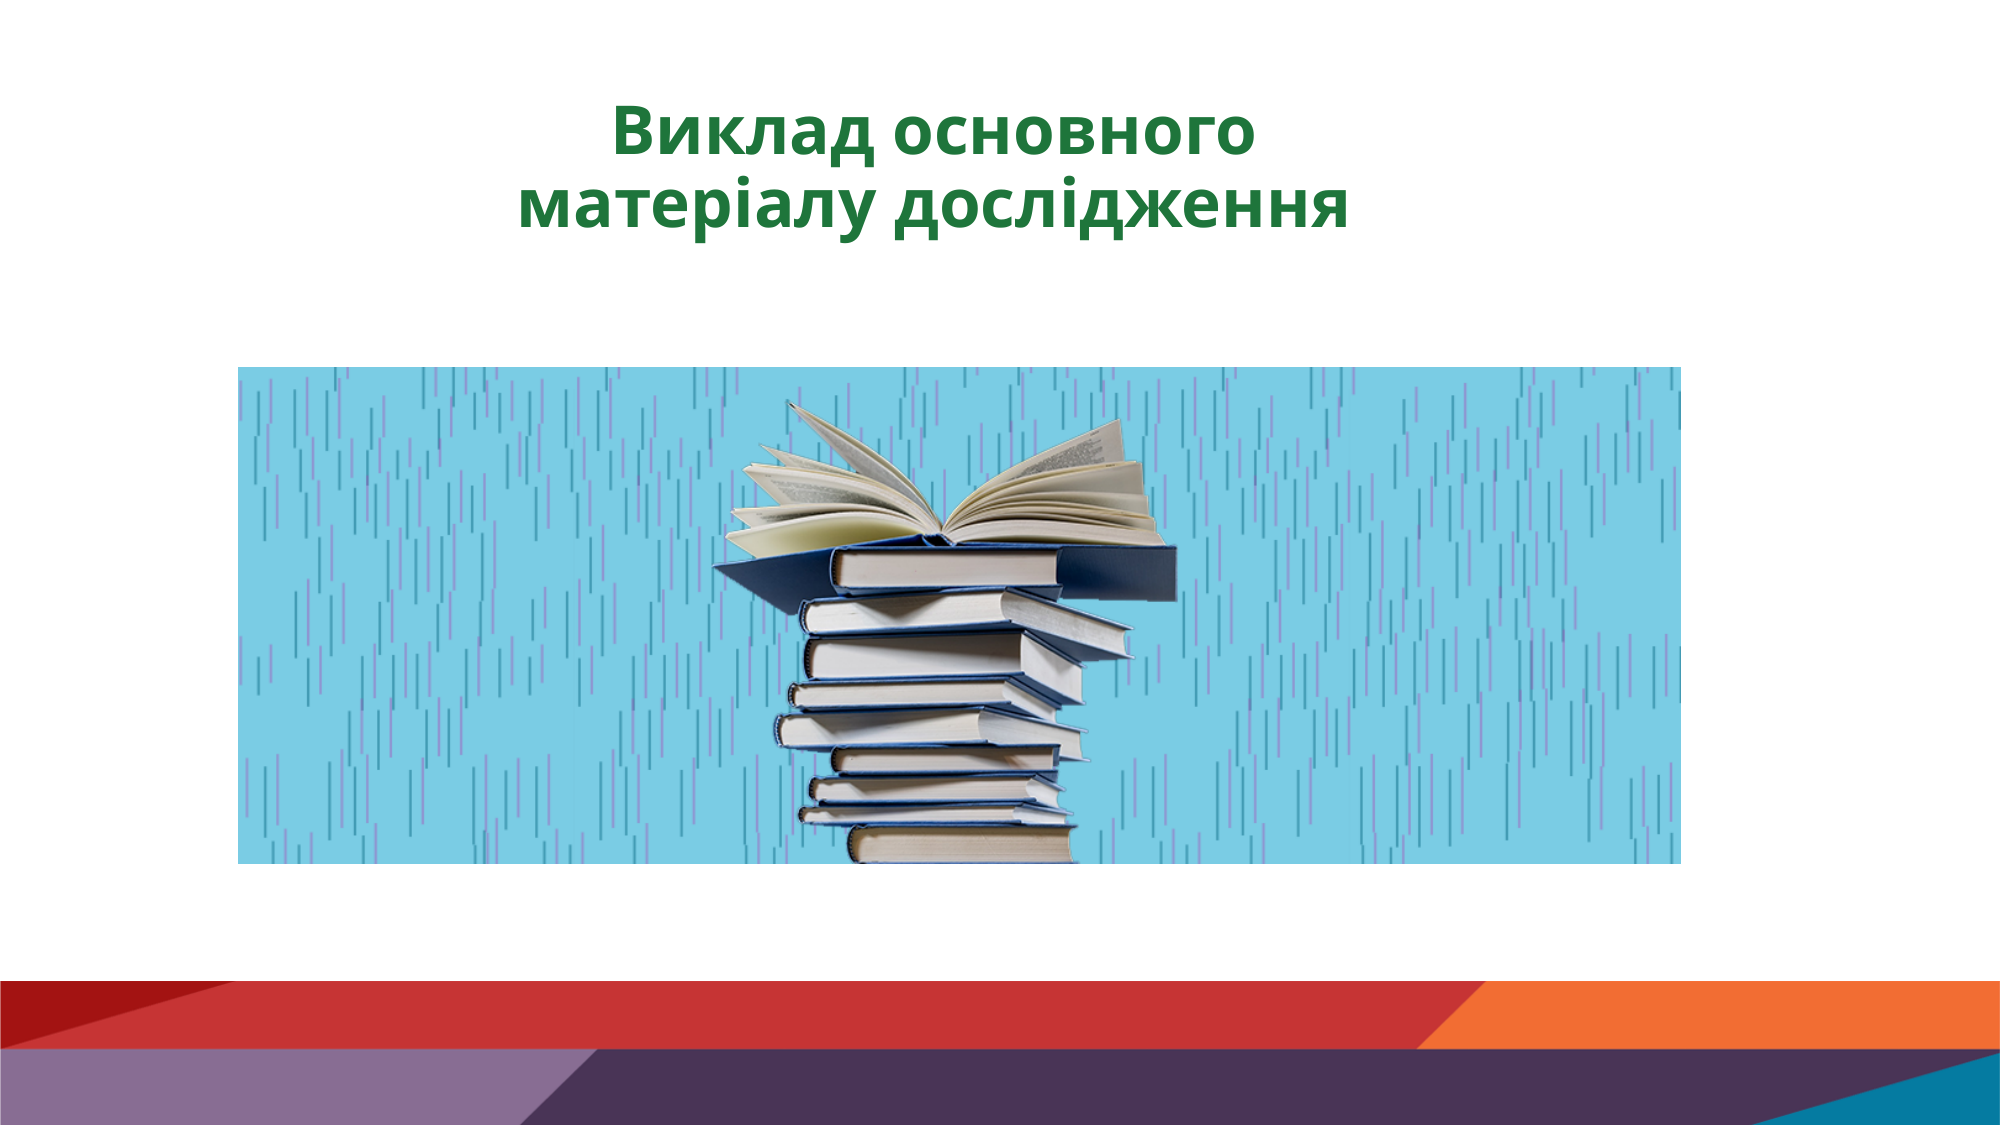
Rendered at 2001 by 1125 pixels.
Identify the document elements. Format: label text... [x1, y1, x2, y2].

picture [238, 367, 1681, 864]
title Виклад основного матеріалу дослідження [496, 89, 1372, 285]
picture [0, 981, 2000, 1125]
